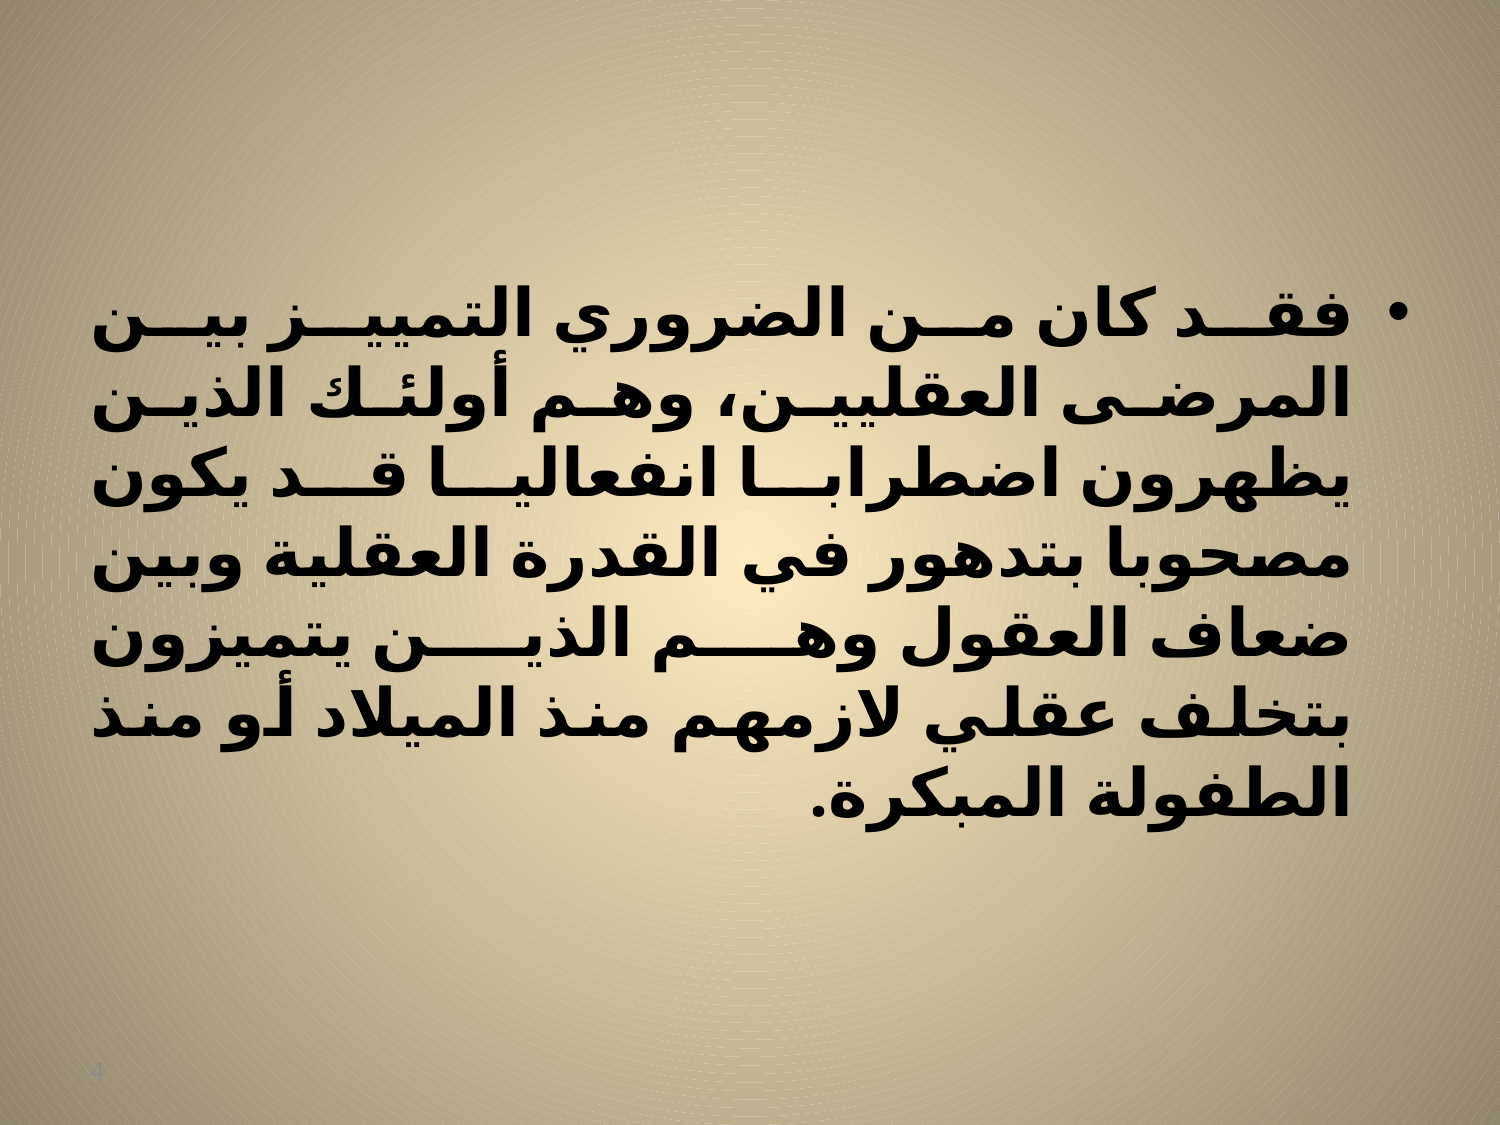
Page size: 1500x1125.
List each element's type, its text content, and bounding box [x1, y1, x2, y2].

slide_number 4 [75, 1042, 425, 1103]
list فقد كان من الضروري التمييز بين المرضى العقليين، وهم أولئك الذين يظهرون اضطرابا انفعاليا قد يكون مصحوبا بتدهور في القدرة العقلية وبين ضعاف العقول وهم الذين يتميزون بتخلف عقلي لازمهم منذ الميلاد أو منذ الطفولة المبكرة. [75, 262, 1425, 1005]
